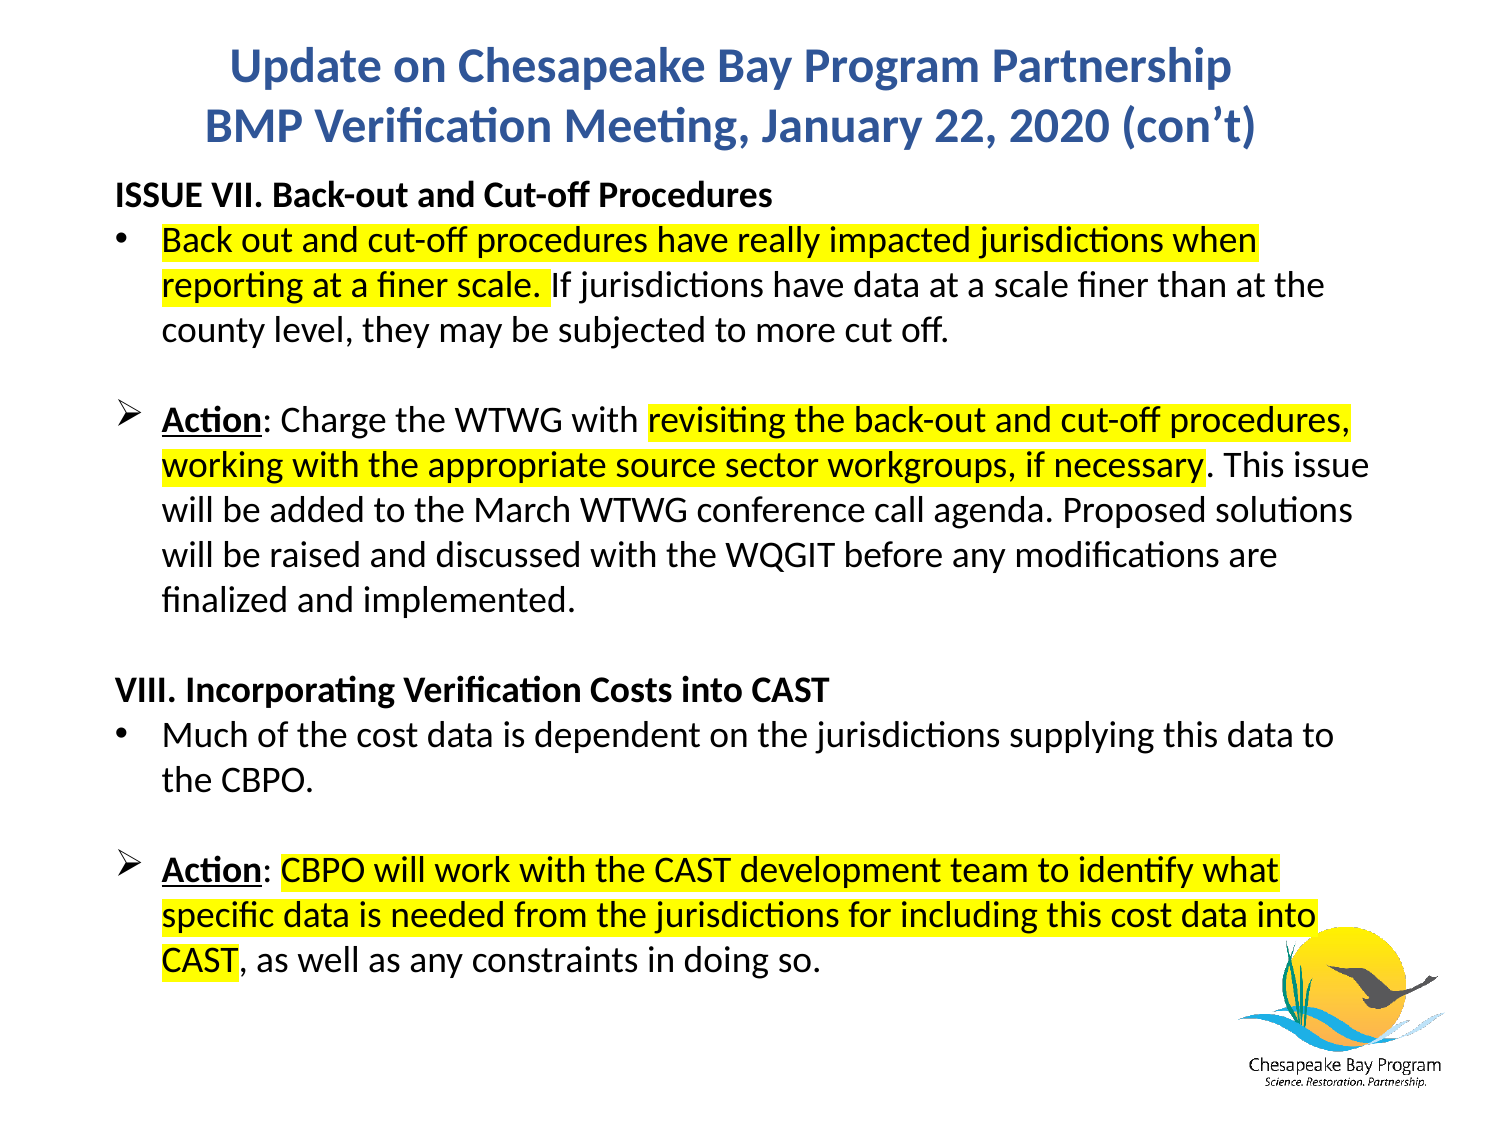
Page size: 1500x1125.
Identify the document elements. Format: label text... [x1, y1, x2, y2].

text_box ISSUE VII. Back-out and Cut-off Procedures Back out and cut-off procedures have really impacted jurisdictions when reporting at a finer scale. If jurisdictions have data at a scale finer than at the county level, they may be subjected to more cut off. Action: Charge the WTWG with revisiting the back-out and cut-off procedures, working with the appropriate source sector workgroups, if necessary. This issue will be added to the March WTWG conference call agenda. Proposed solutions will be raised and discussed with the WQGIT before any modifications are finalized and implemented. VIII. Incorporating Verification Costs into CAST Much of the cost data is dependent on the jurisdictions supplying this data to the CBPO. Action: CBPO will work with the CAST development team to identify what specific data is needed from the jurisdictions for including this cost data into CAST, as well as any constraints in doing so. [99, 162, 1400, 1033]
picture [1237, 925, 1445, 1088]
text_box Update on Chesapeake Bay Program Partnership BMP Verification Meeting, January 22, 2020 (con’t) [162, 24, 1300, 160]
